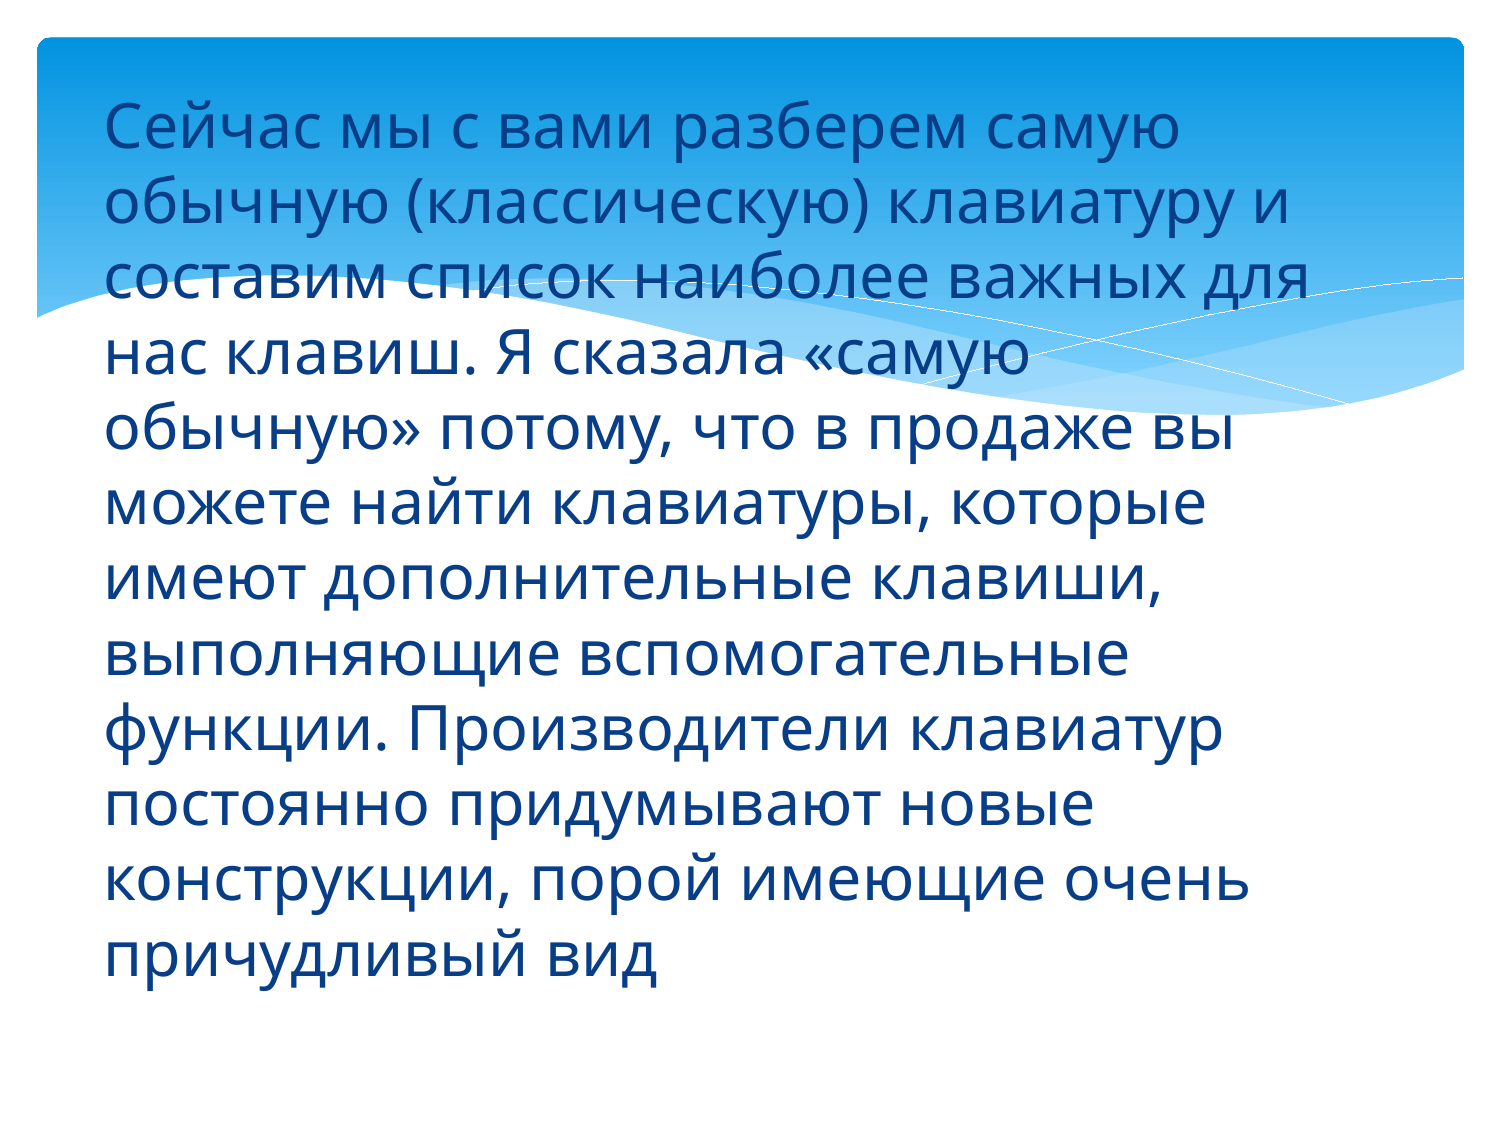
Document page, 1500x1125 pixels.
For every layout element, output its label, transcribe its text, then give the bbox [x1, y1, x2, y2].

list Сейчас мы с вами разберем самую обычную (классическую) клавиатуру и составим список наиболее важных для нас клавиш. Я сказала «самую обычную» потому, что в продаже вы можете найти клавиатуры, которые имеют дополнительные клавиши, выполняющие вспомогательные функции. Производители клавиатур постоянно придумывают новые конструкции, порой имеющие очень причудливый вид [88, 78, 1359, 1005]
